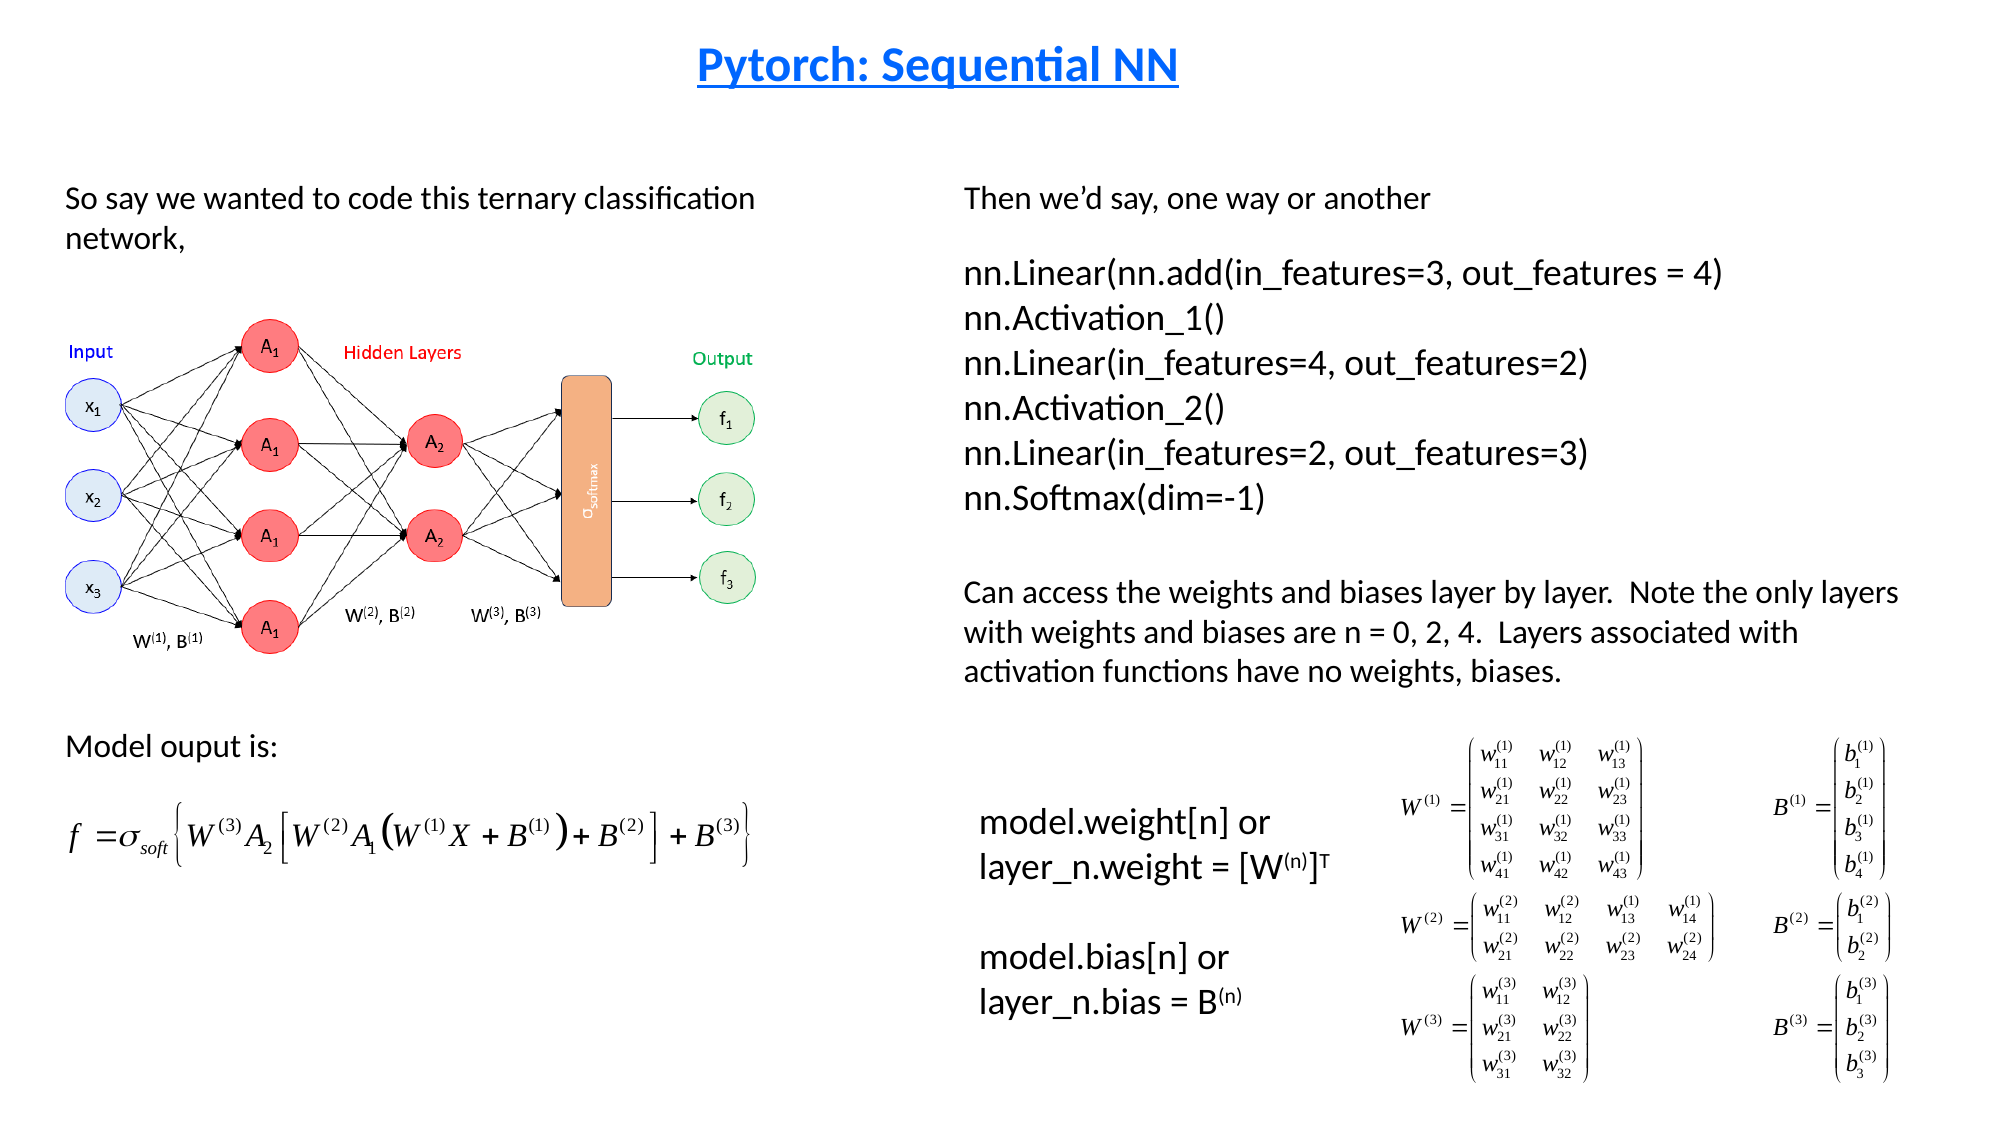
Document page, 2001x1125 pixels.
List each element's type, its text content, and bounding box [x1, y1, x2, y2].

text_box Can access the weights and biases layer by layer. Note the only layers with weights and biases are n = 0, 2, 4. Layers associated with activation functions have no weights, biases. [948, 562, 1936, 697]
text_box Then we’d say, one way or another [949, 168, 1520, 224]
text_box model.weight[n] or layer_n.weight = [W(n)]T model.bias[n] or layer_n.bias = B(n) [964, 790, 1363, 1030]
text_box So say we wanted to code this ternary classification network, [50, 168, 795, 264]
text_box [1398, 733, 1899, 1090]
picture [58, 309, 767, 666]
text_box nn.Linear(nn.add(in_features=3, out_features = 4) nn.Activation_1() nn.Linear(in_features=4, out_features=2) nn.Activation_2() nn.Linear(in_features=2, out_features=3) nn.Softmax(dim=-1) [948, 240, 1846, 526]
text_box Model ouput is: [50, 716, 314, 772]
text_box Pytorch: Sequential NN [682, 24, 1195, 100]
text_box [58, 802, 762, 874]
